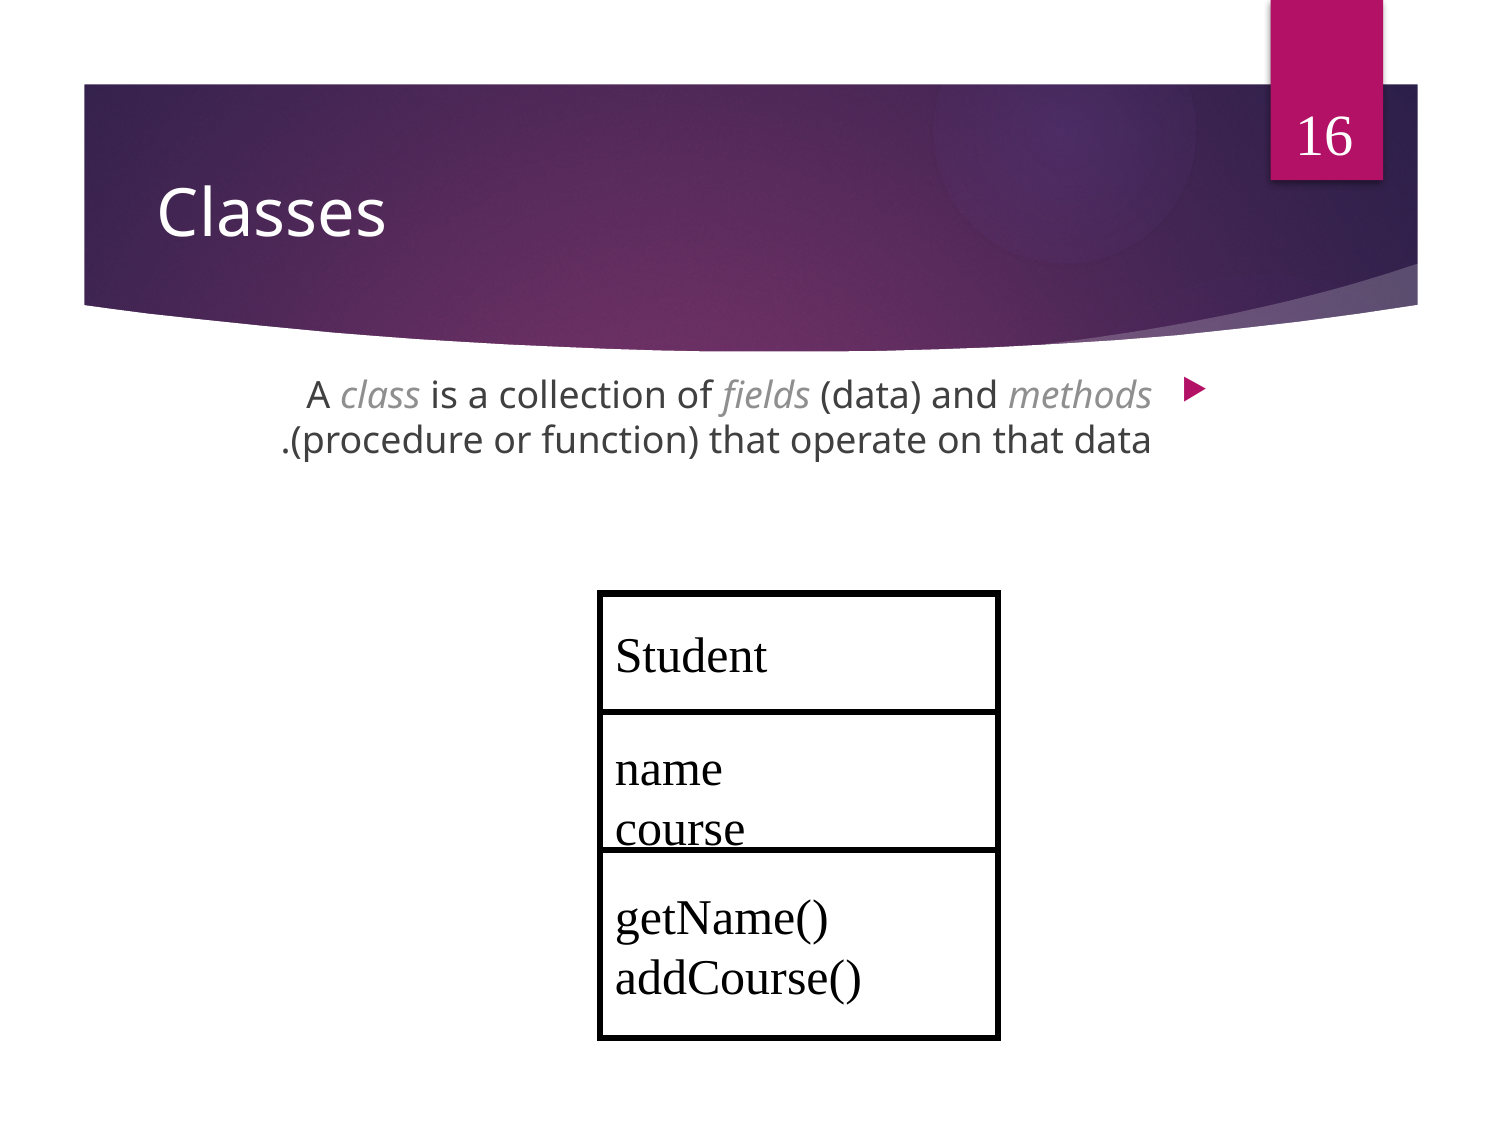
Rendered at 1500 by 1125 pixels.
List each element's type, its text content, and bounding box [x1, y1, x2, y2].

slide_number 16 [1259, 48, 1390, 175]
list A class is a collection of fields (data) and methods (procedure or function) that operate on that data. [183, 363, 1225, 943]
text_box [599, 593, 999, 1039]
title Classes [141, 152, 1183, 269]
